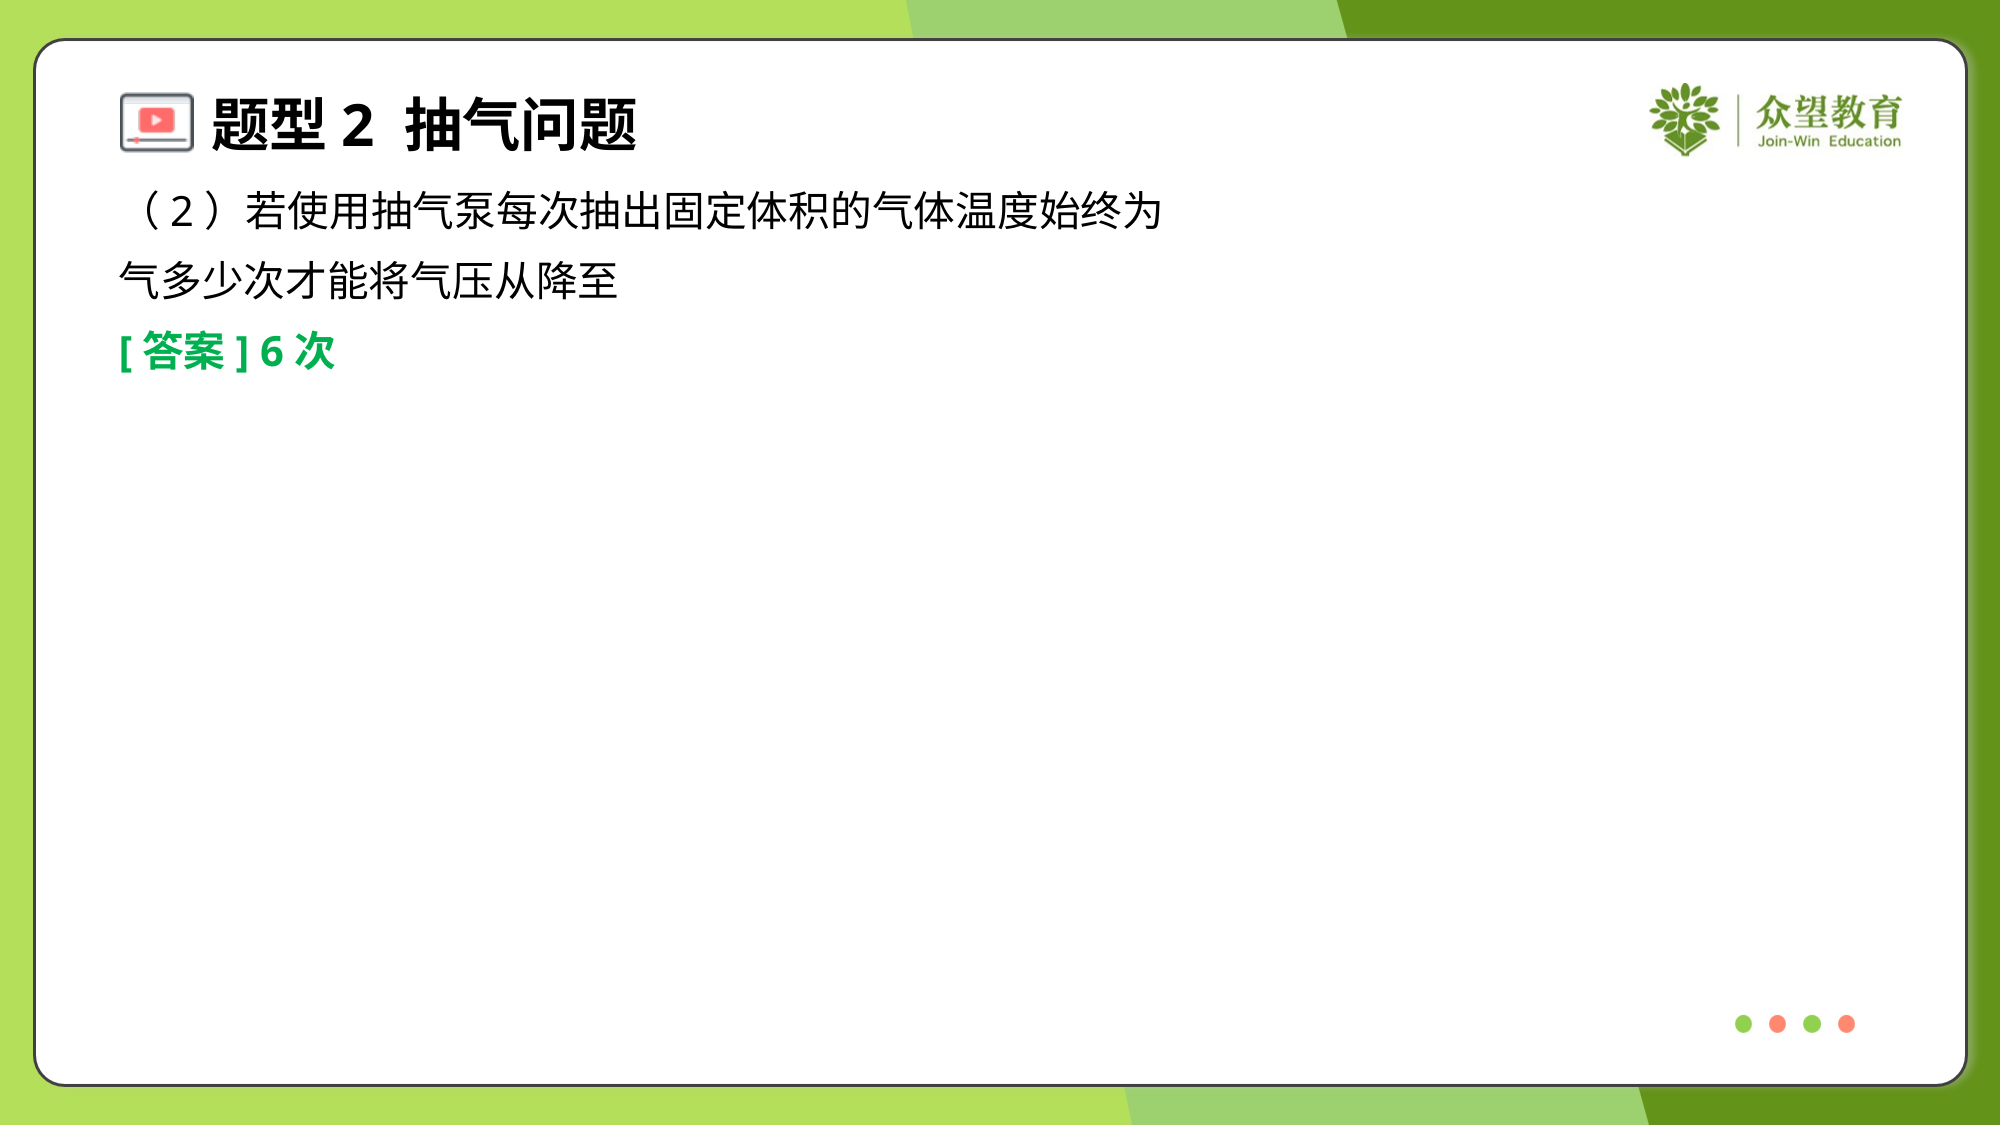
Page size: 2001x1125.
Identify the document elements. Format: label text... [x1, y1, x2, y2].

text_box [答案] 6次 [118, 299, 1883, 366]
picture [0, 0, 2000, 1125]
